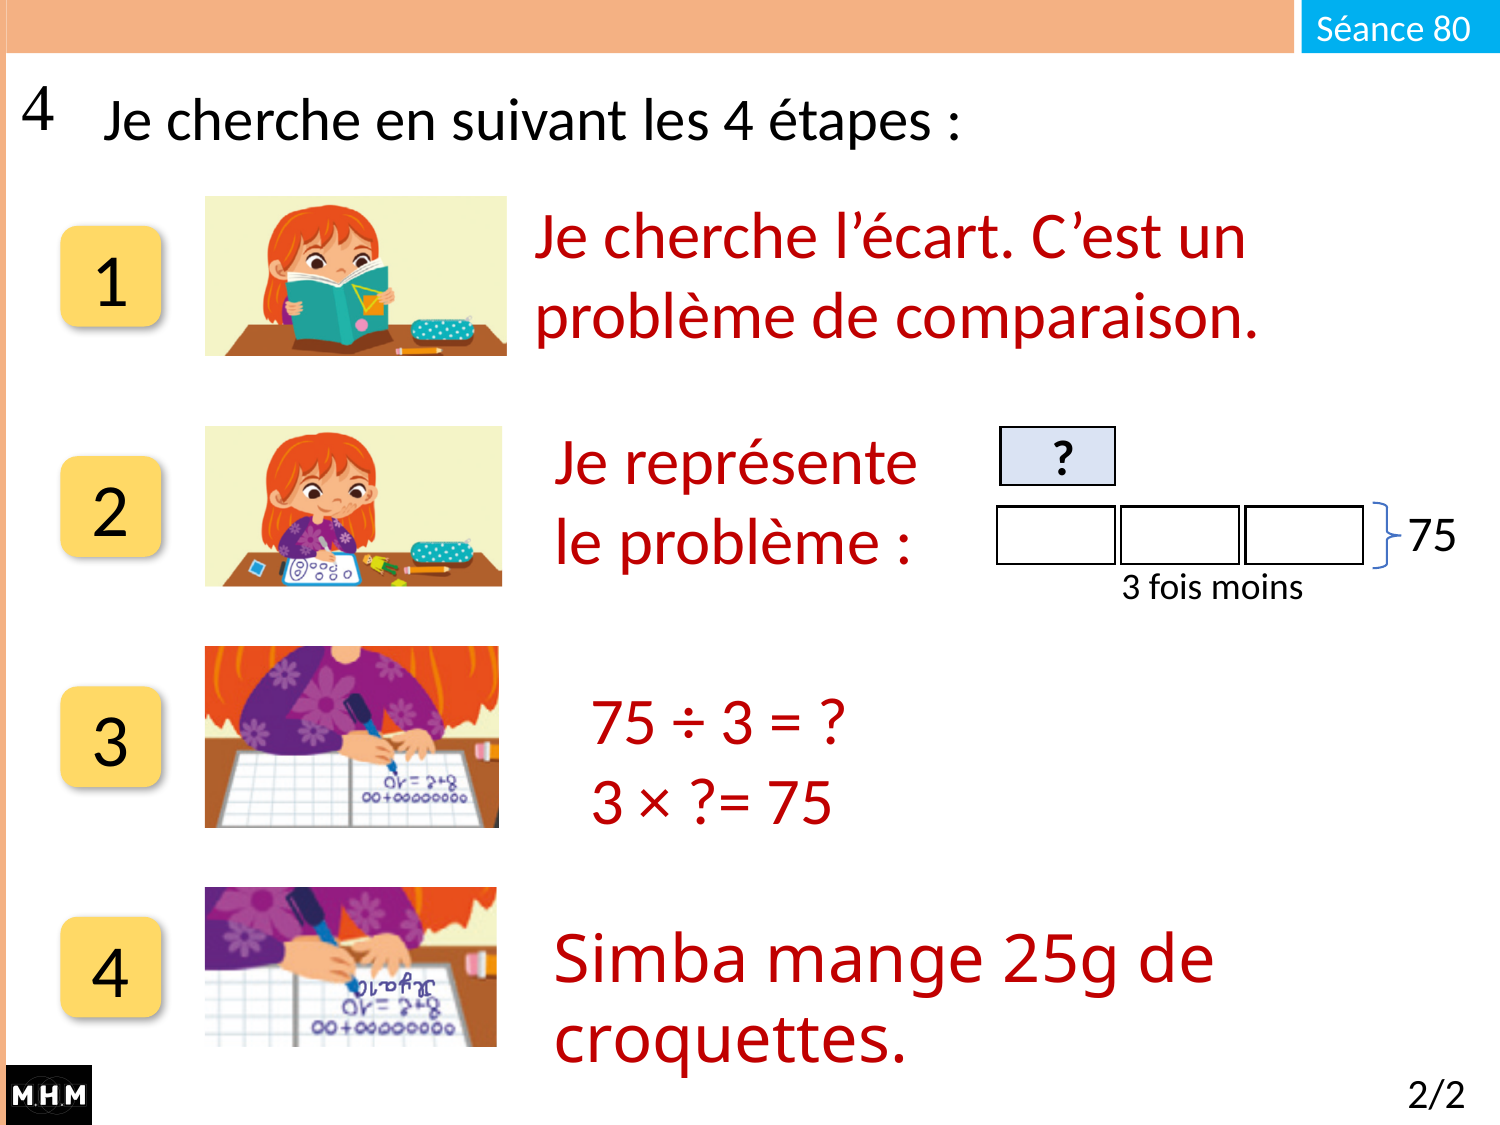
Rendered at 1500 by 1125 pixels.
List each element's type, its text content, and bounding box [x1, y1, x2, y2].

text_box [997, 426, 1484, 614]
text_box 2 [59, 455, 163, 558]
picture [204, 426, 503, 587]
title Je cherche en suivant les 4 étapes : [88, 35, 1382, 161]
picture [204, 887, 497, 1047]
text_box 3 [59, 685, 163, 789]
picture [6, 1065, 92, 1125]
picture [204, 196, 515, 356]
text_box 4 [59, 915, 163, 1019]
text_box 1 [59, 224, 163, 328]
text_box Simba mange 25g de croquettes. [539, 908, 1500, 1083]
picture [204, 646, 499, 828]
text_box Je cherche l’écart. C’est un problème de comparaison. [519, 184, 1500, 359]
text_box 75 ÷ 3 = ? 3 × ?= 75 [575, 590, 1500, 926]
list 2/2 [1373, 1064, 1500, 1125]
text_box Je représente le problème : [539, 410, 1440, 586]
